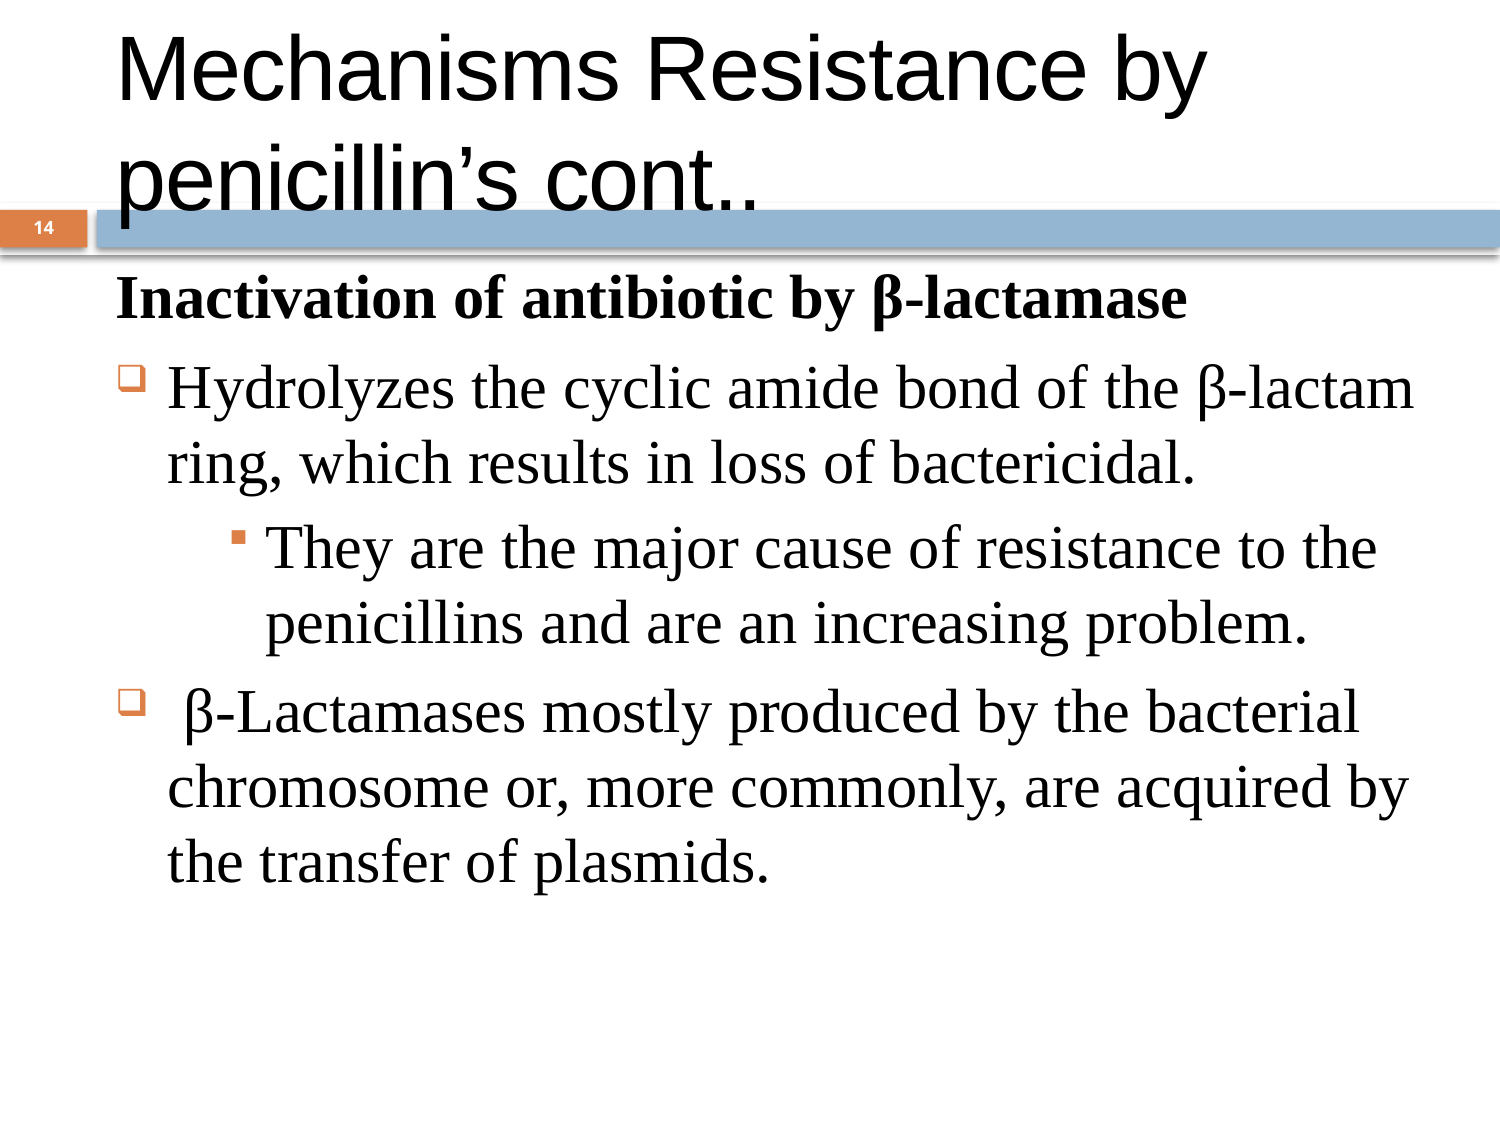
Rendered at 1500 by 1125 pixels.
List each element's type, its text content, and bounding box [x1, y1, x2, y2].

title Mechanisms Resistance by penicillin’s cont.. [100, 37, 1438, 200]
list Inactivation of antibiotic by β-lactamase Hydrolyzes the cyclic amide bond of the β-lactam ring, which results in loss of bactericidal. They are the major cause of resistance to the penicillins and are an increasing problem. β-Lactamases mostly produced by the bacterial chromosome or, more commonly, are acquired by the transfer of plasmids. [100, 248, 1438, 1000]
slide_number 14 [0, 208, 88, 249]
